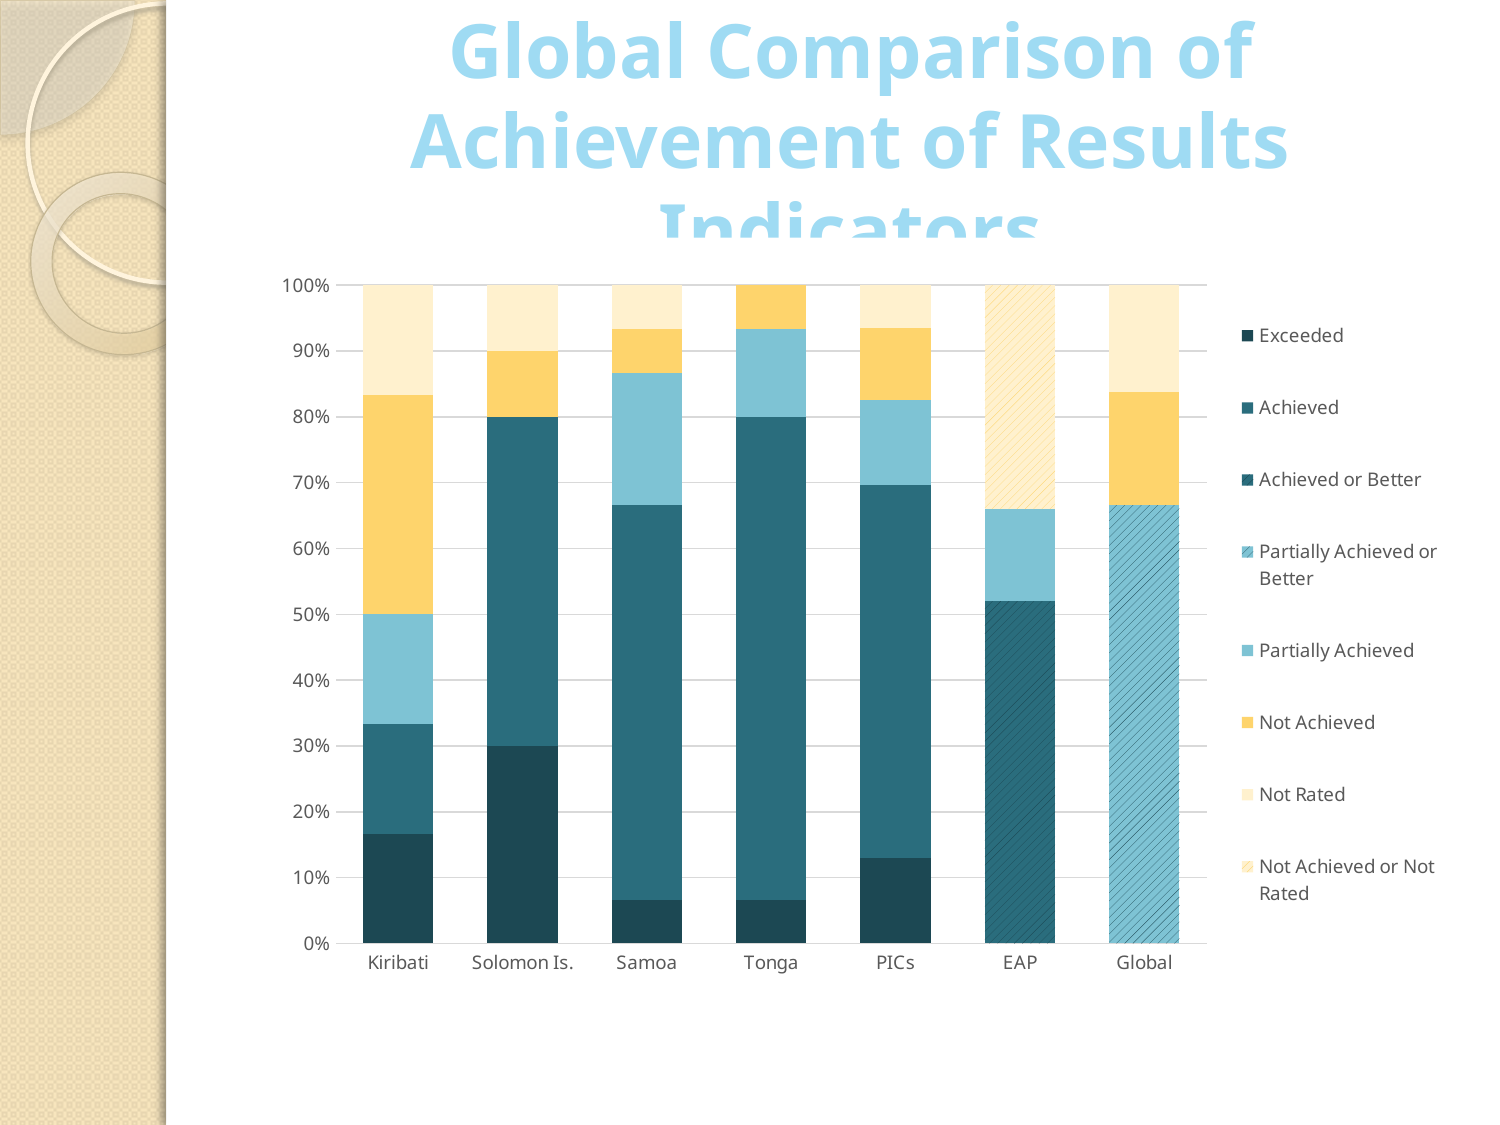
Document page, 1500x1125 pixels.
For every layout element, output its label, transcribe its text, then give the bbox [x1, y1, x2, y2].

chart [235, 237, 1466, 1026]
title Global Comparison of Achievement of Results Indicators [235, 45, 1466, 233]
